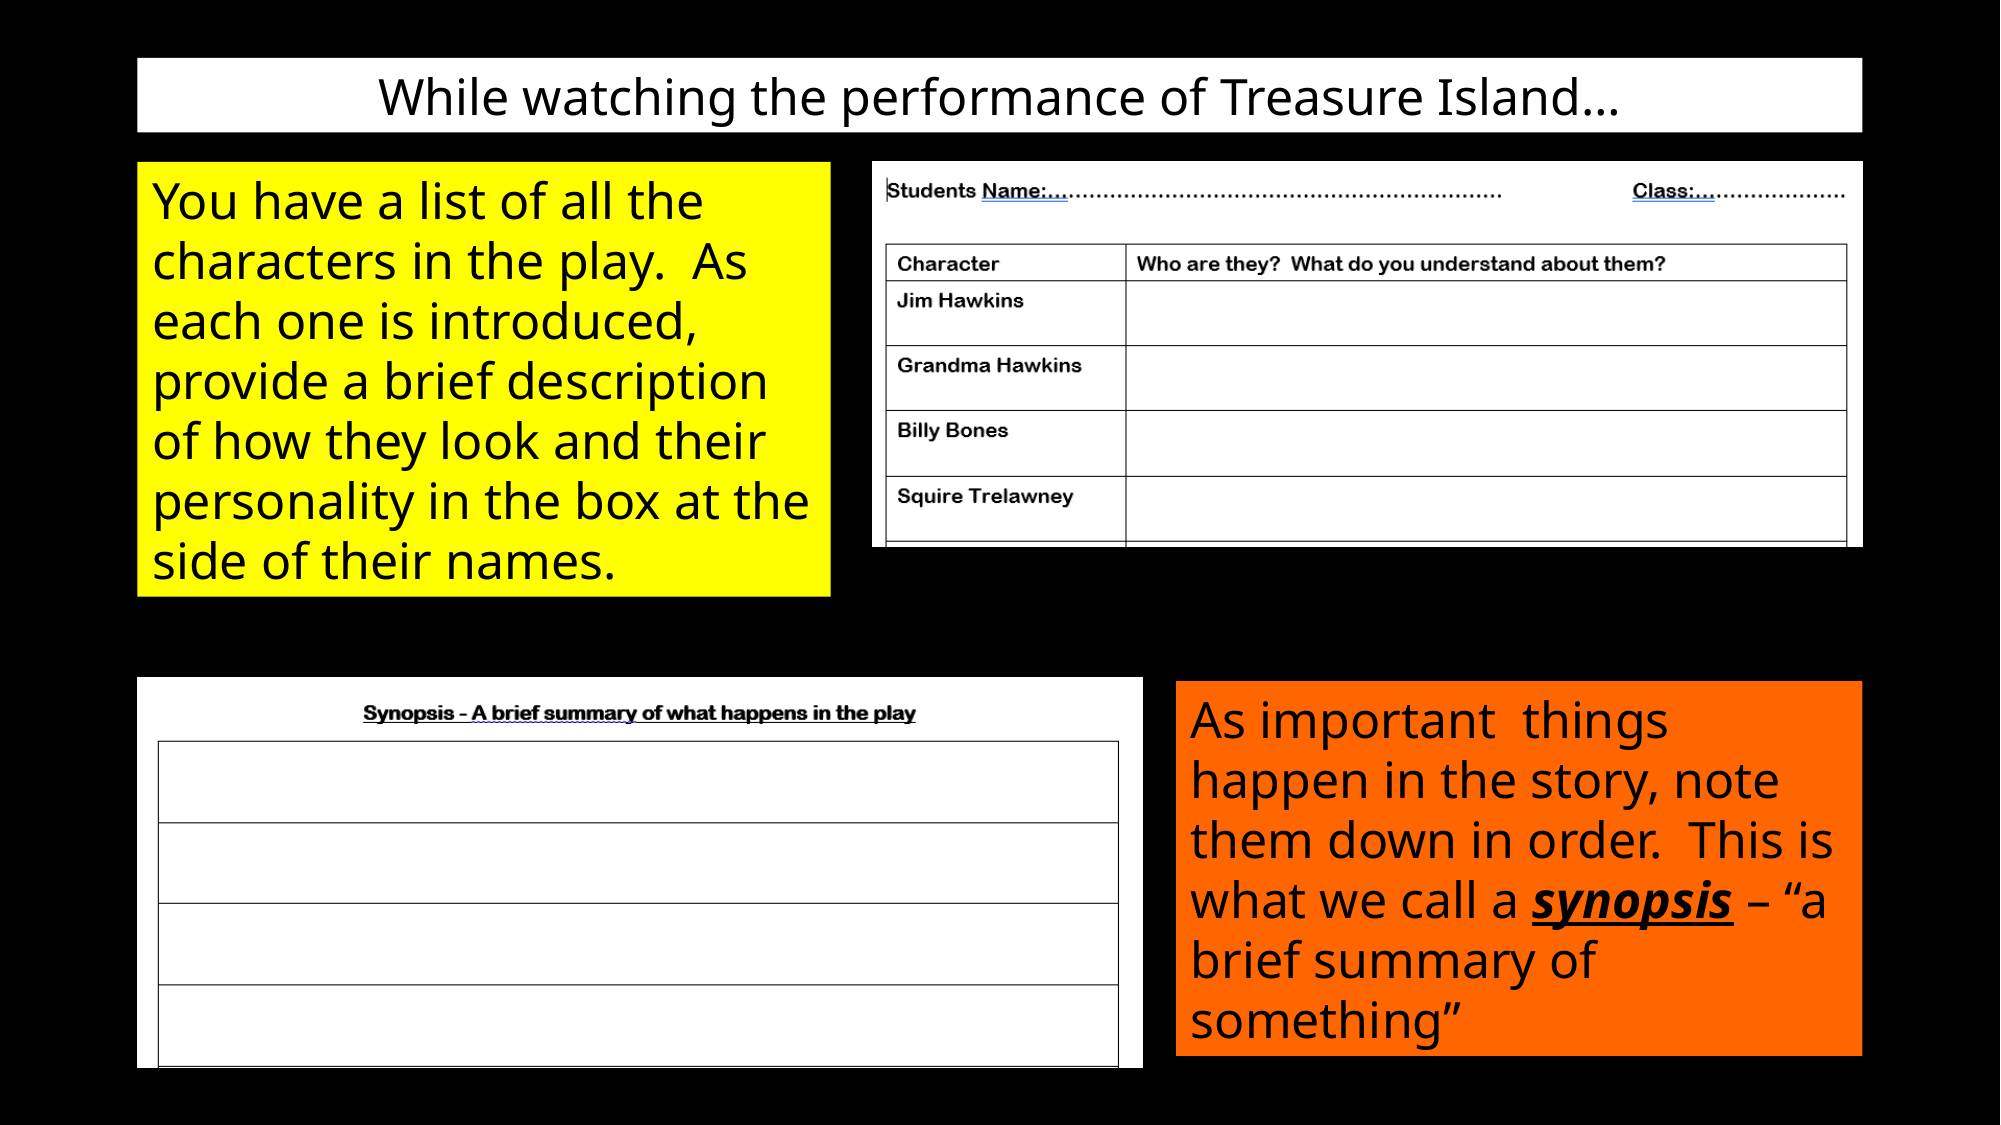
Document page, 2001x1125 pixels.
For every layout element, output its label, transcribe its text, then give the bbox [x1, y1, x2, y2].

picture [137, 677, 1143, 1068]
text_box As important things happen in the story, note them down in order. This is what we call a synopsis – “a brief summary of something” [1176, 681, 1863, 1056]
text_box You have a list of all the characters in the play. As each one is introduced, provide a brief description of how they look and their personality in the box at the side of their names. [137, 161, 831, 597]
picture [872, 161, 1863, 547]
text_box While watching the performance of Treasure Island… [137, 57, 1863, 133]
